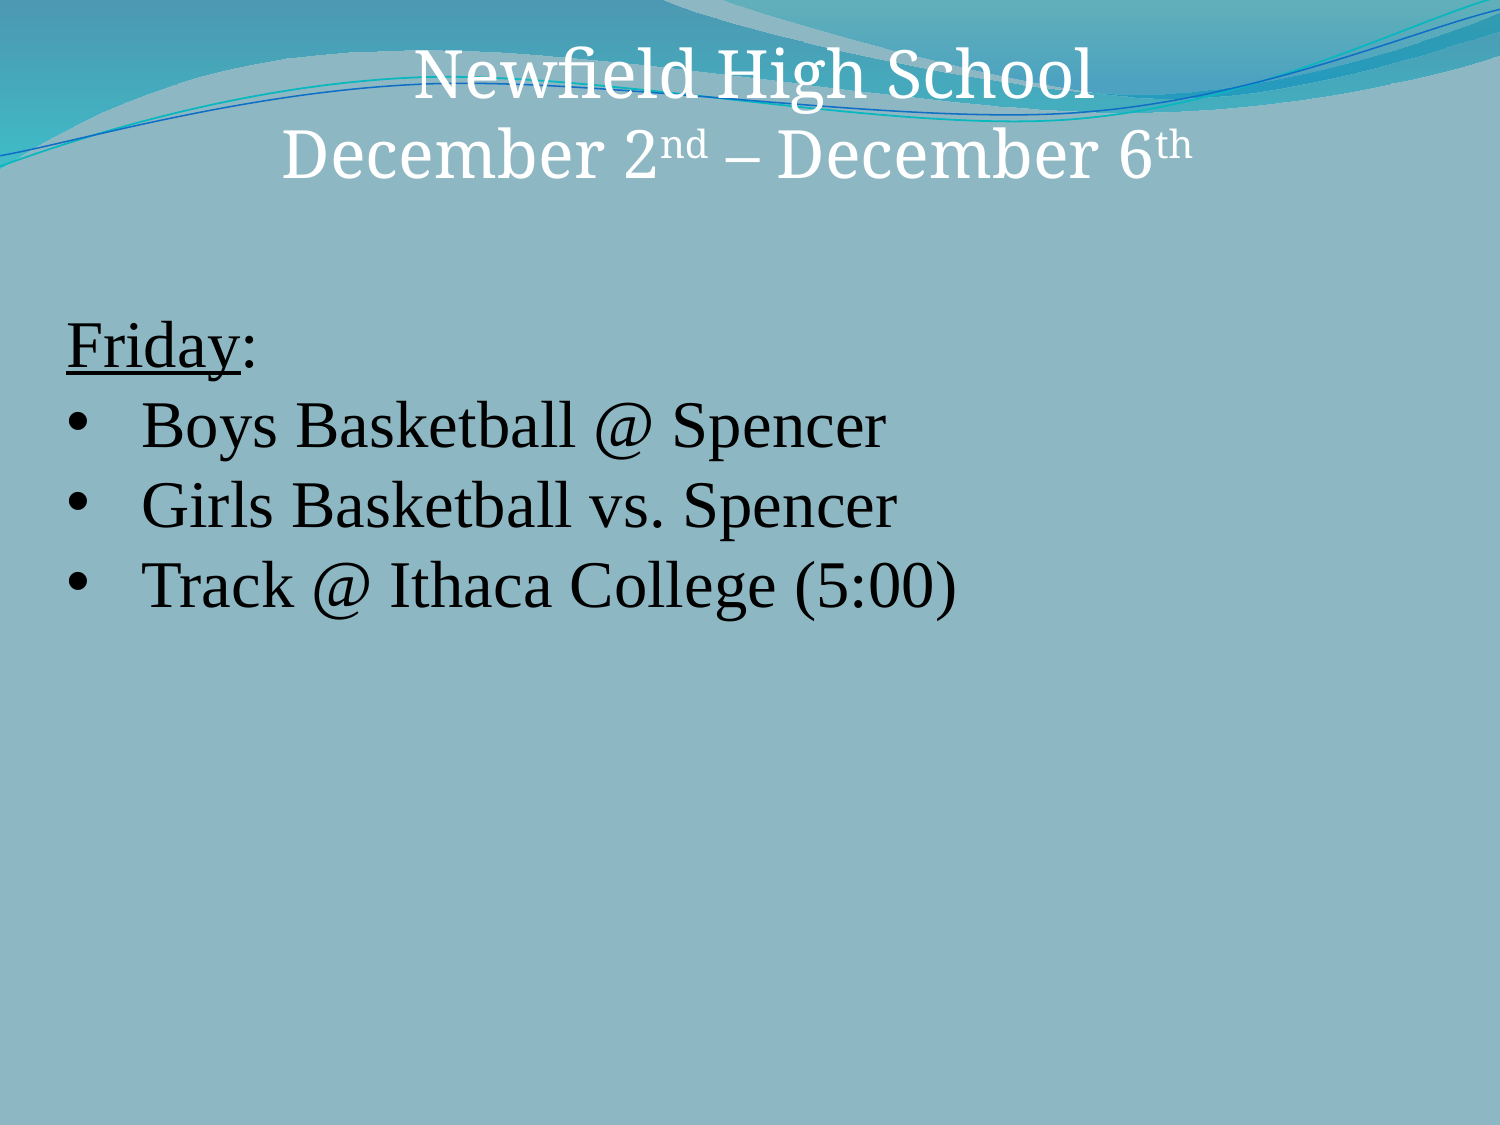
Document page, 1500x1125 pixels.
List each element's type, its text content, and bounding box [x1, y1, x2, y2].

text_box Friday: Boys Basketball @ Spencer Girls Basketball vs. Spencer Track @ Ithaca College (5:00) [51, 293, 1489, 628]
text_box Newfield High School December 2nd – December 6th [267, 24, 1243, 200]
text_box [51, 22, 1364, 148]
